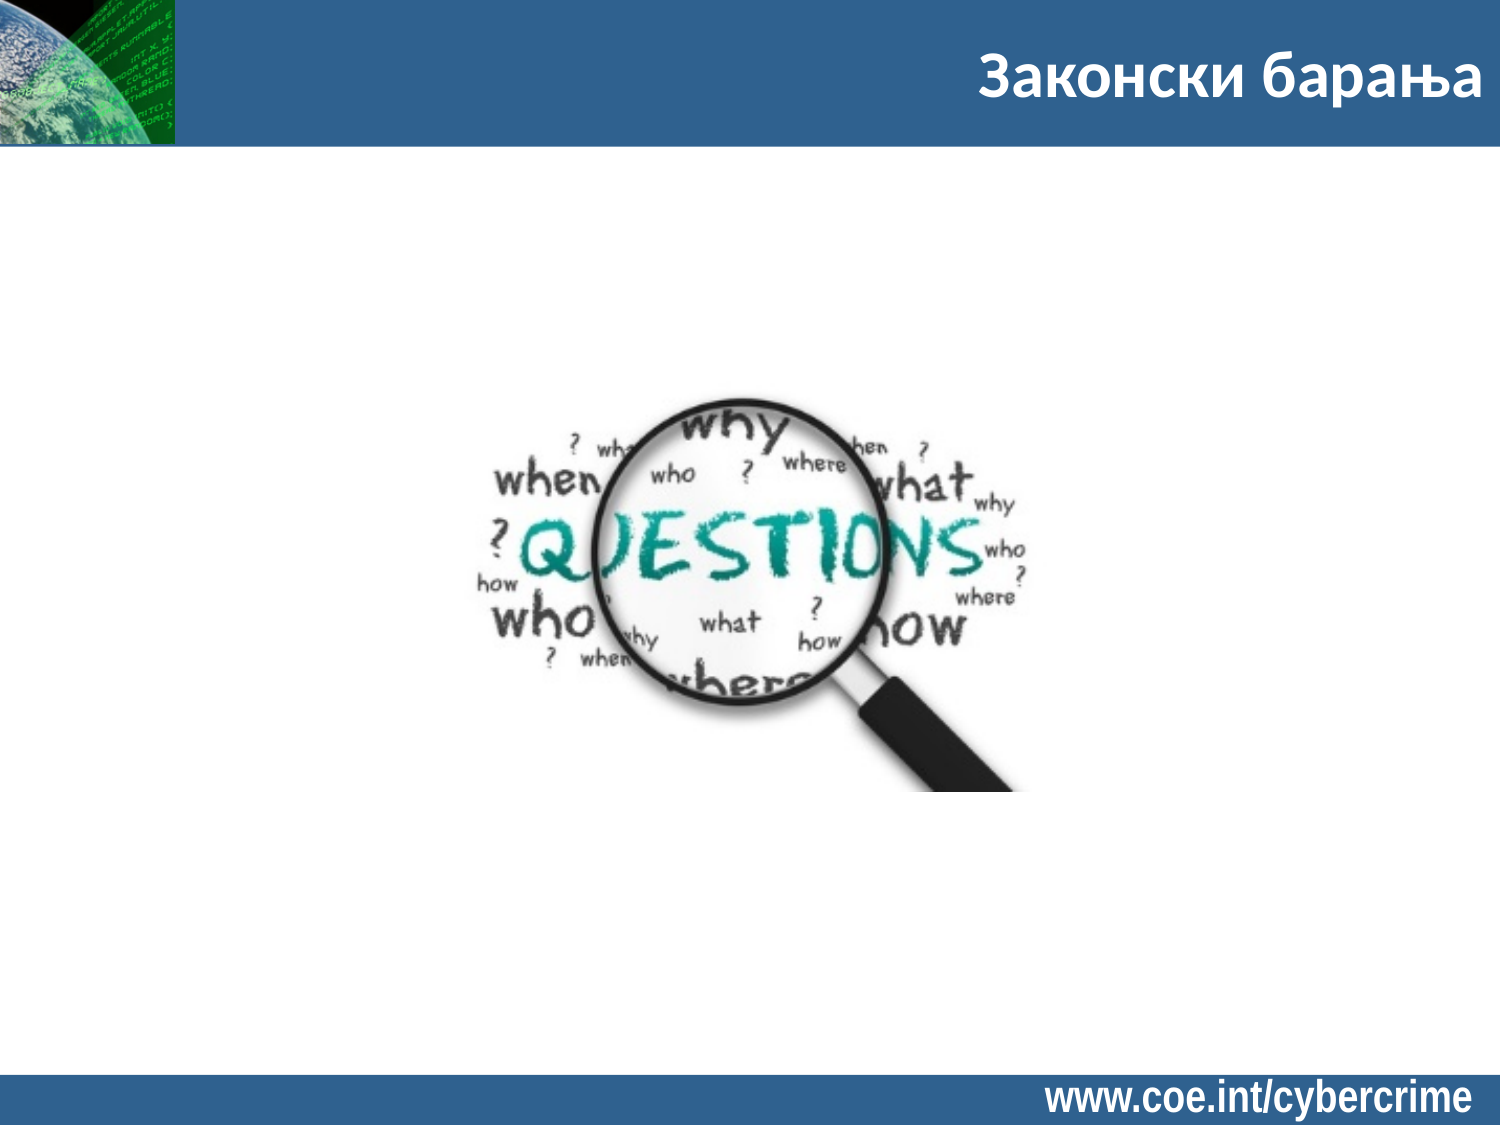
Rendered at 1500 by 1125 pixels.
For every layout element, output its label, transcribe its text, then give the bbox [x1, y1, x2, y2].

picture [0, 0, 175, 144]
text_box Законски барања [177, 0, 1500, 149]
text_box www.coe.int/cybercrime [1030, 1059, 1500, 1125]
text_box [0, 1073, 1030, 1125]
picture [443, 332, 1057, 793]
